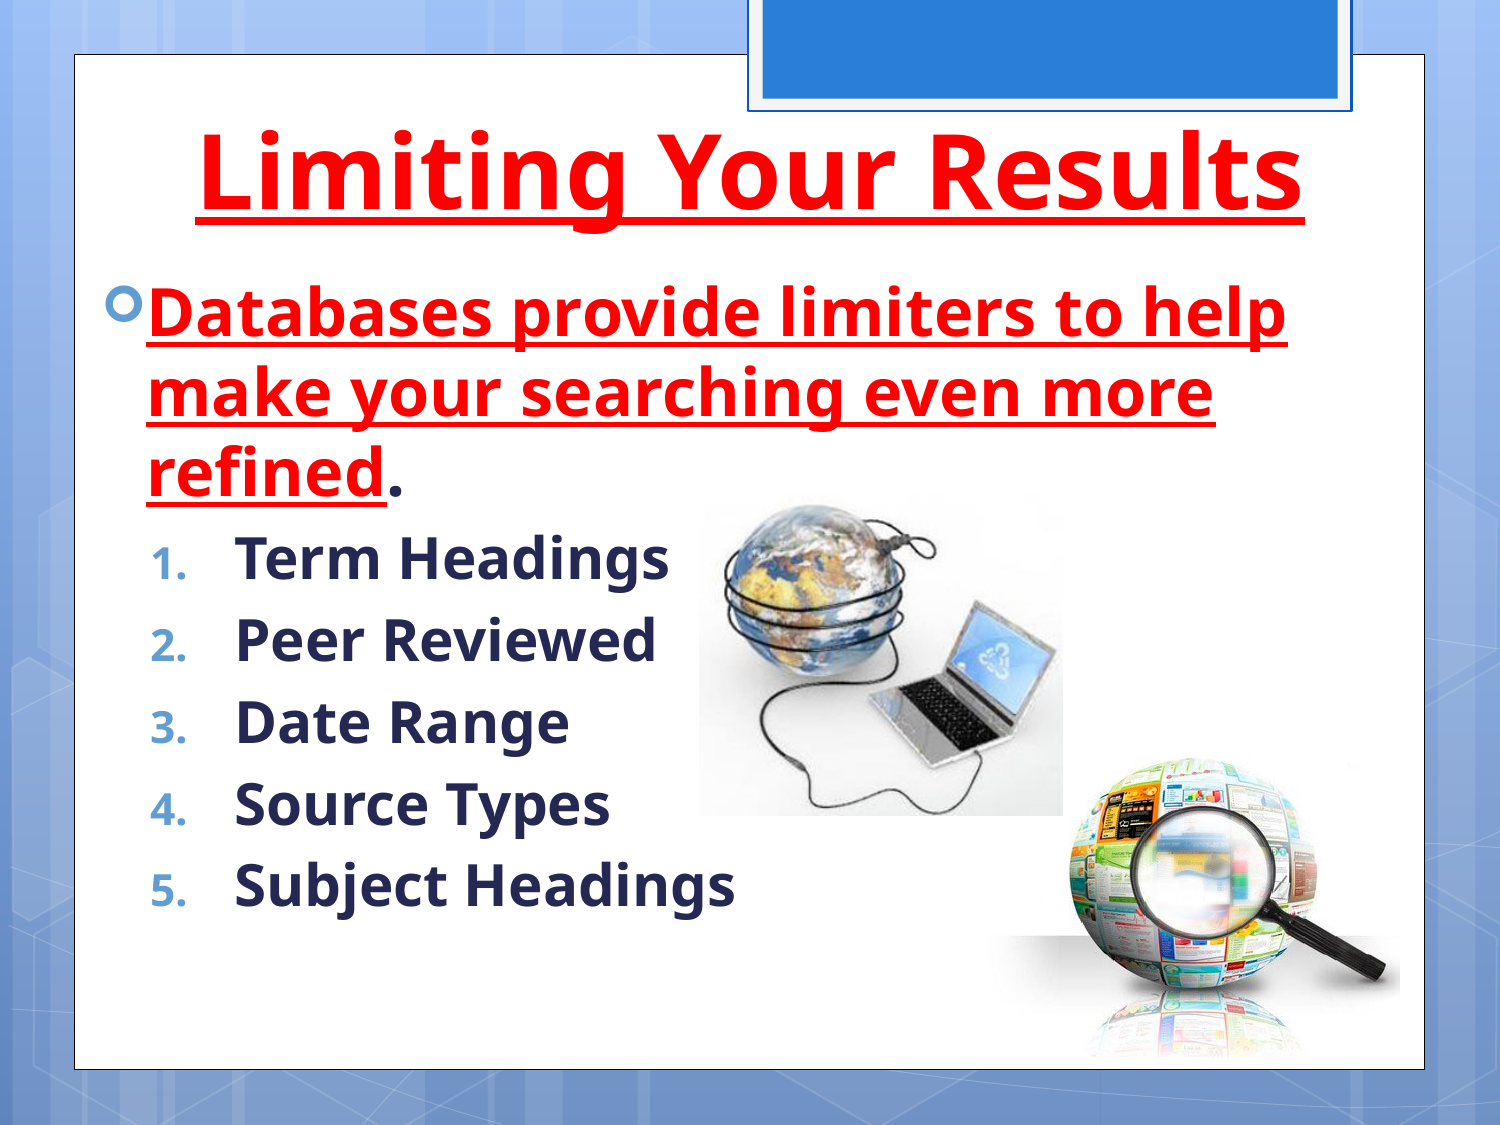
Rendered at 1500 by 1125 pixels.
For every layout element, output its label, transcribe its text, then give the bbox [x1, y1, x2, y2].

title Limiting Your Results [75, 50, 1425, 238]
list Databases provide limiters to help make your searching even more refined. Term Headings Peer Reviewed Date Range Source Types Subject Headings [75, 262, 1413, 988]
picture [699, 494, 1401, 1063]
